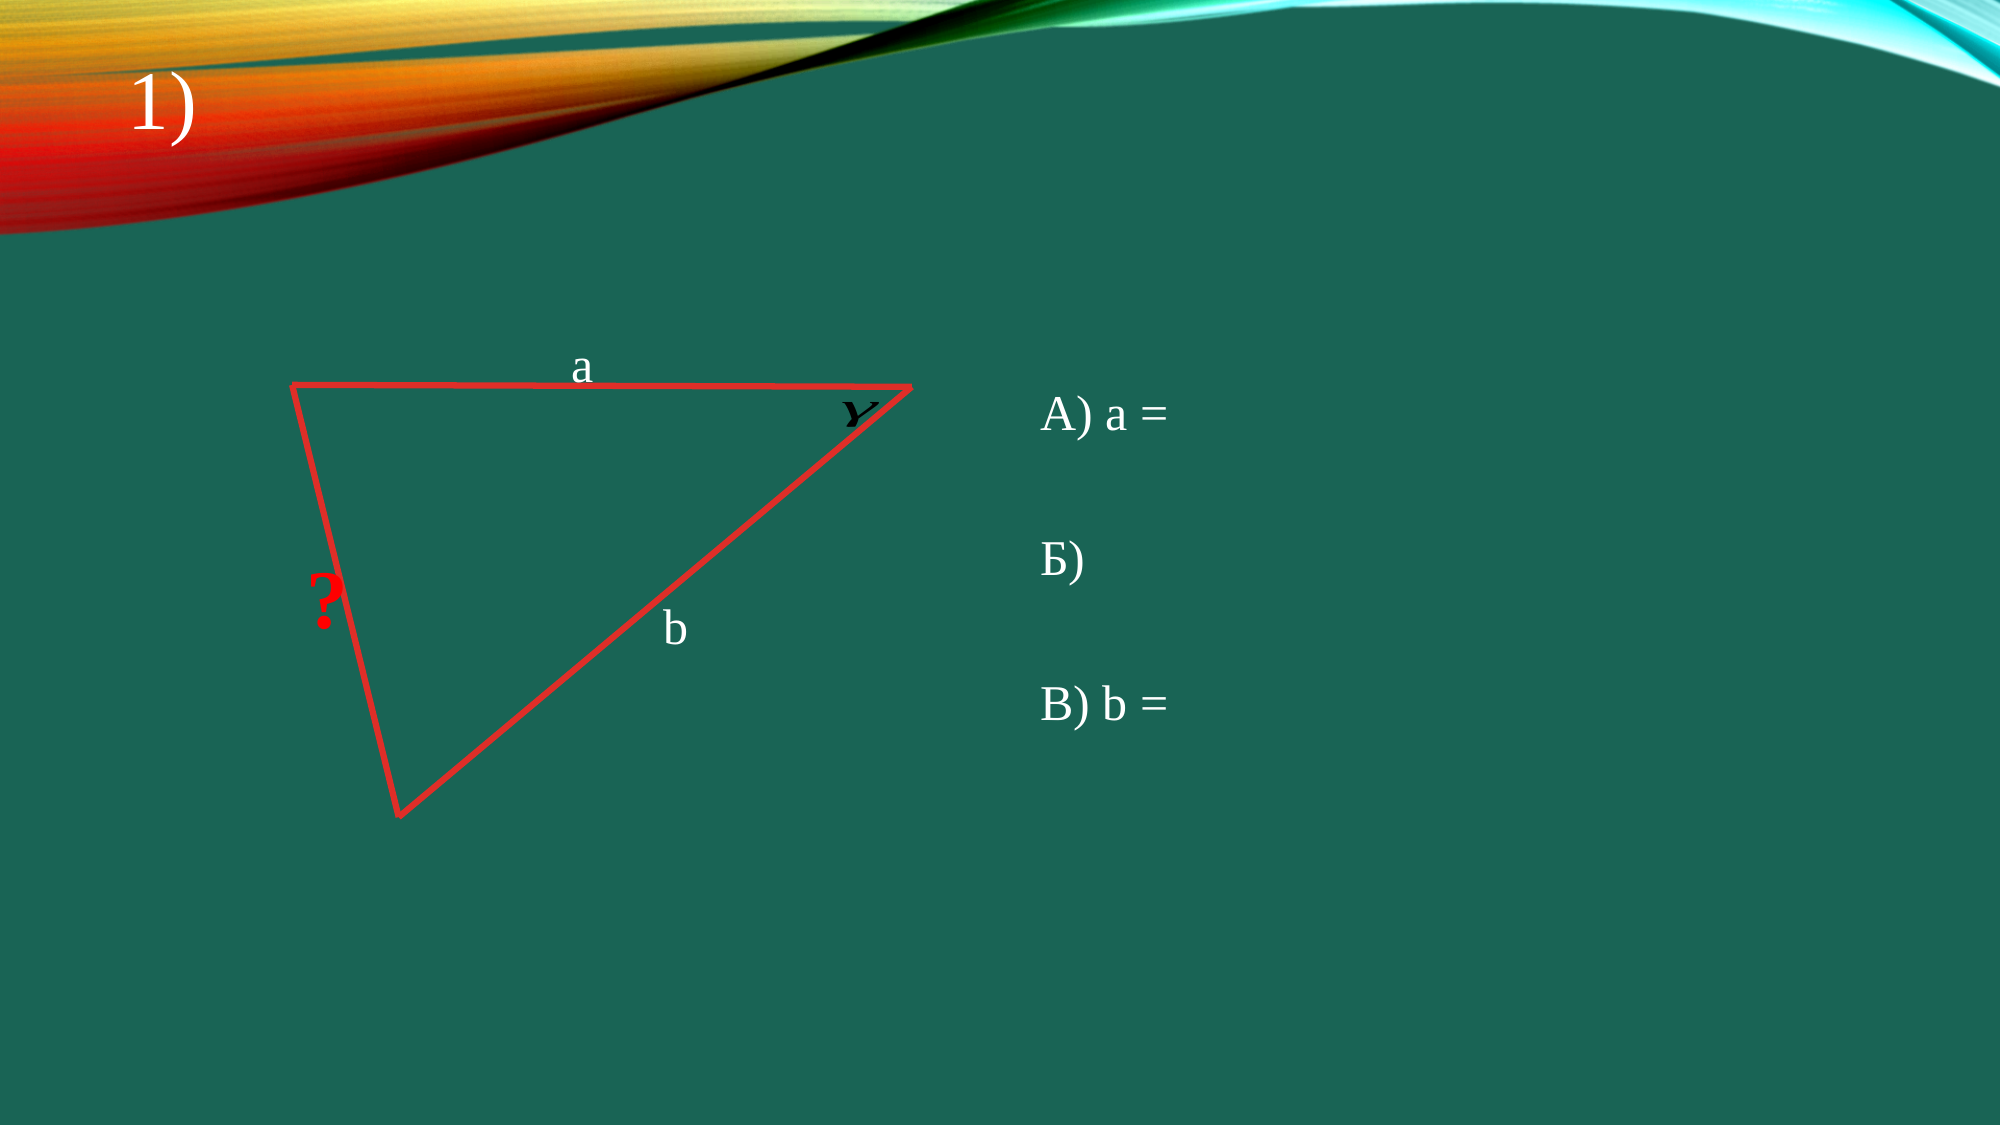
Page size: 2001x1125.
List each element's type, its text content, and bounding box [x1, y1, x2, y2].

text_box a [544, 338, 621, 384]
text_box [399, 386, 913, 818]
title 1) [112, 40, 1525, 166]
picture [0, 0, 2000, 237]
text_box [291, 384, 399, 818]
